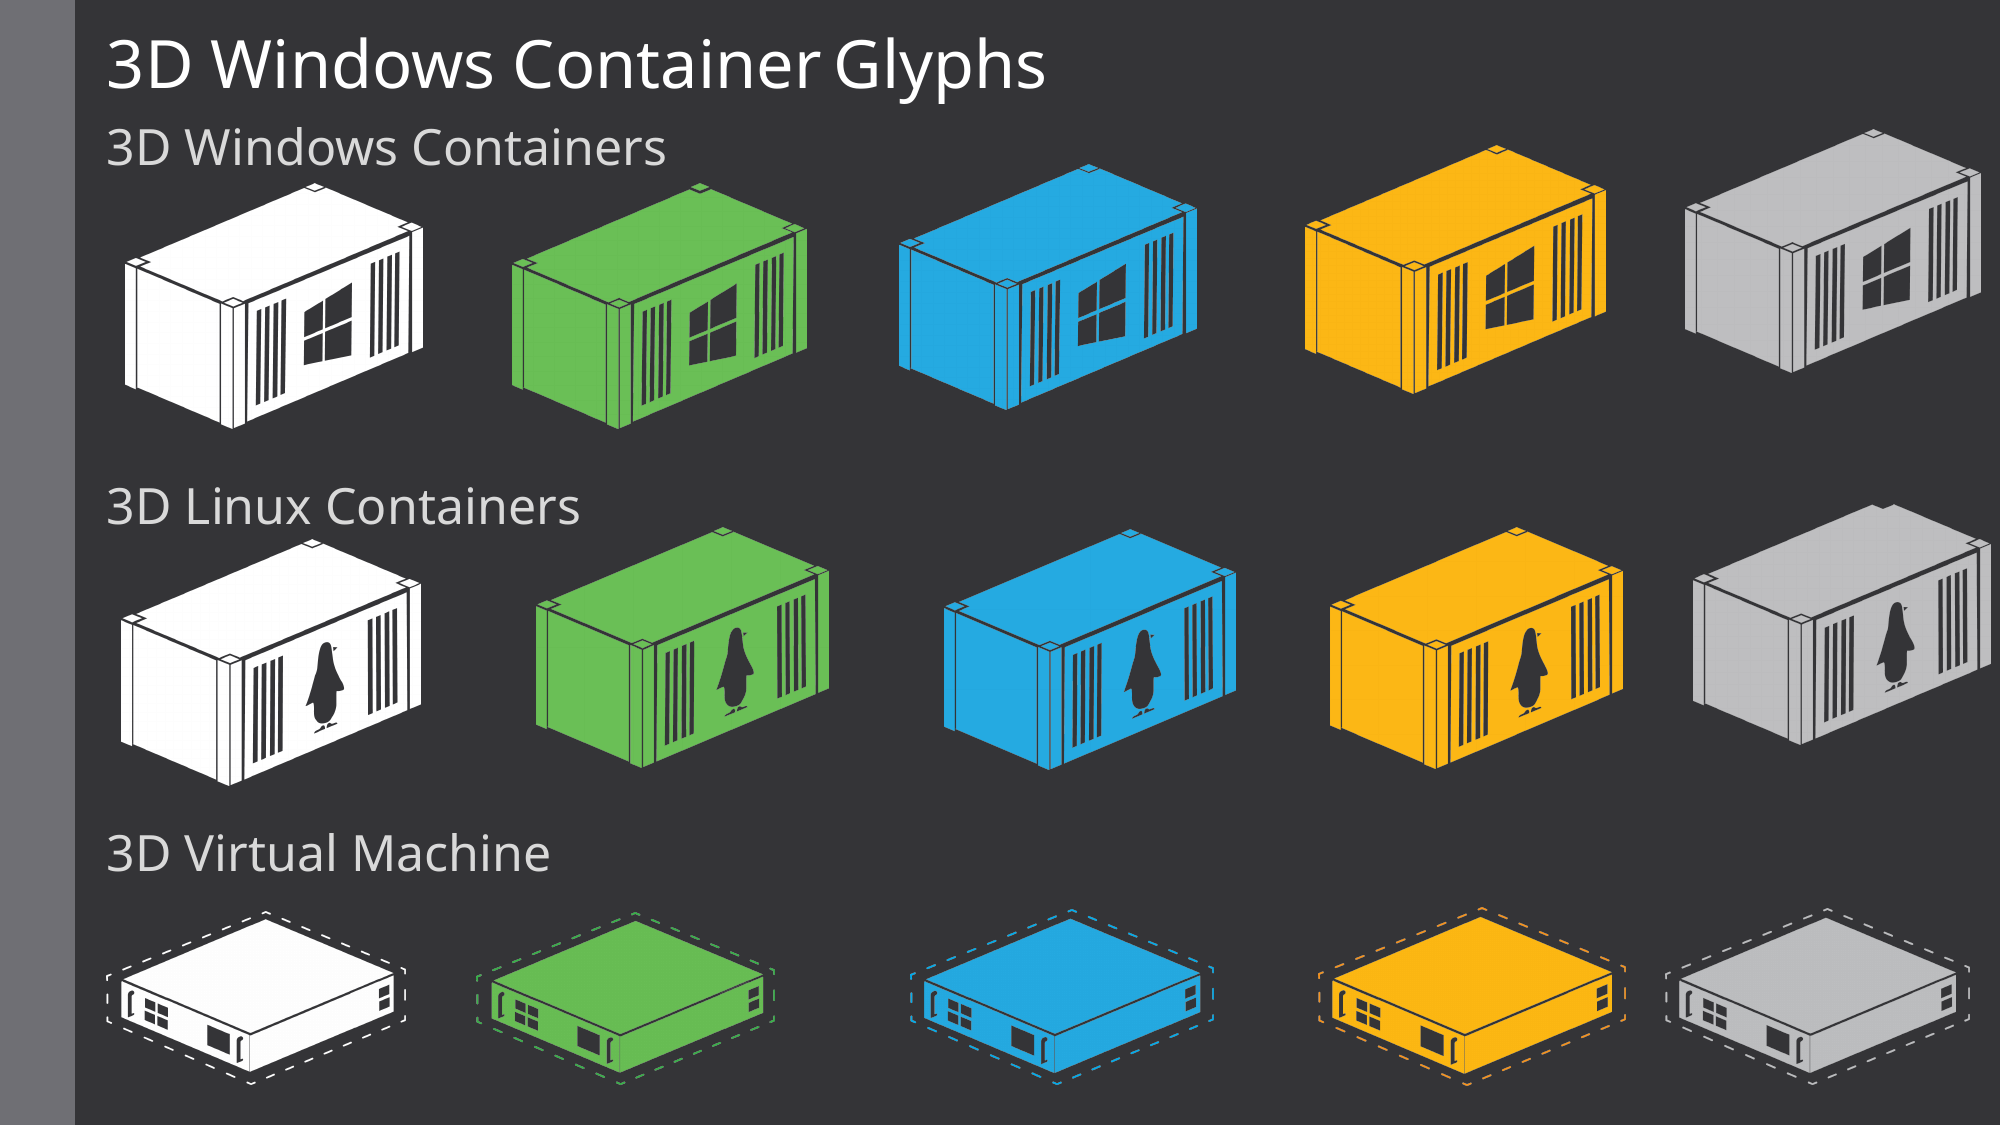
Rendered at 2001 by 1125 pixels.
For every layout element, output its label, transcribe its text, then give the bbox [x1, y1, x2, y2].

picture [536, 527, 829, 769]
picture [106, 911, 407, 1085]
picture [1685, 129, 1981, 373]
picture [121, 539, 421, 787]
picture [1664, 907, 1971, 1085]
picture [476, 912, 775, 1085]
text_box 3D Virtual Machine [92, 814, 1063, 889]
text_box 3D Windows Containers [92, 108, 746, 183]
picture [1318, 907, 1626, 1086]
picture [898, 164, 1197, 410]
picture [511, 183, 808, 429]
text_box 3D Linux Containers [92, 466, 746, 542]
picture [1330, 527, 1624, 769]
picture [1304, 145, 1606, 394]
text_box 3D Windows Container Glyphs [92, 14, 1207, 110]
picture [910, 908, 1215, 1085]
picture [943, 529, 1236, 770]
picture [1693, 504, 1991, 745]
picture [125, 183, 424, 429]
